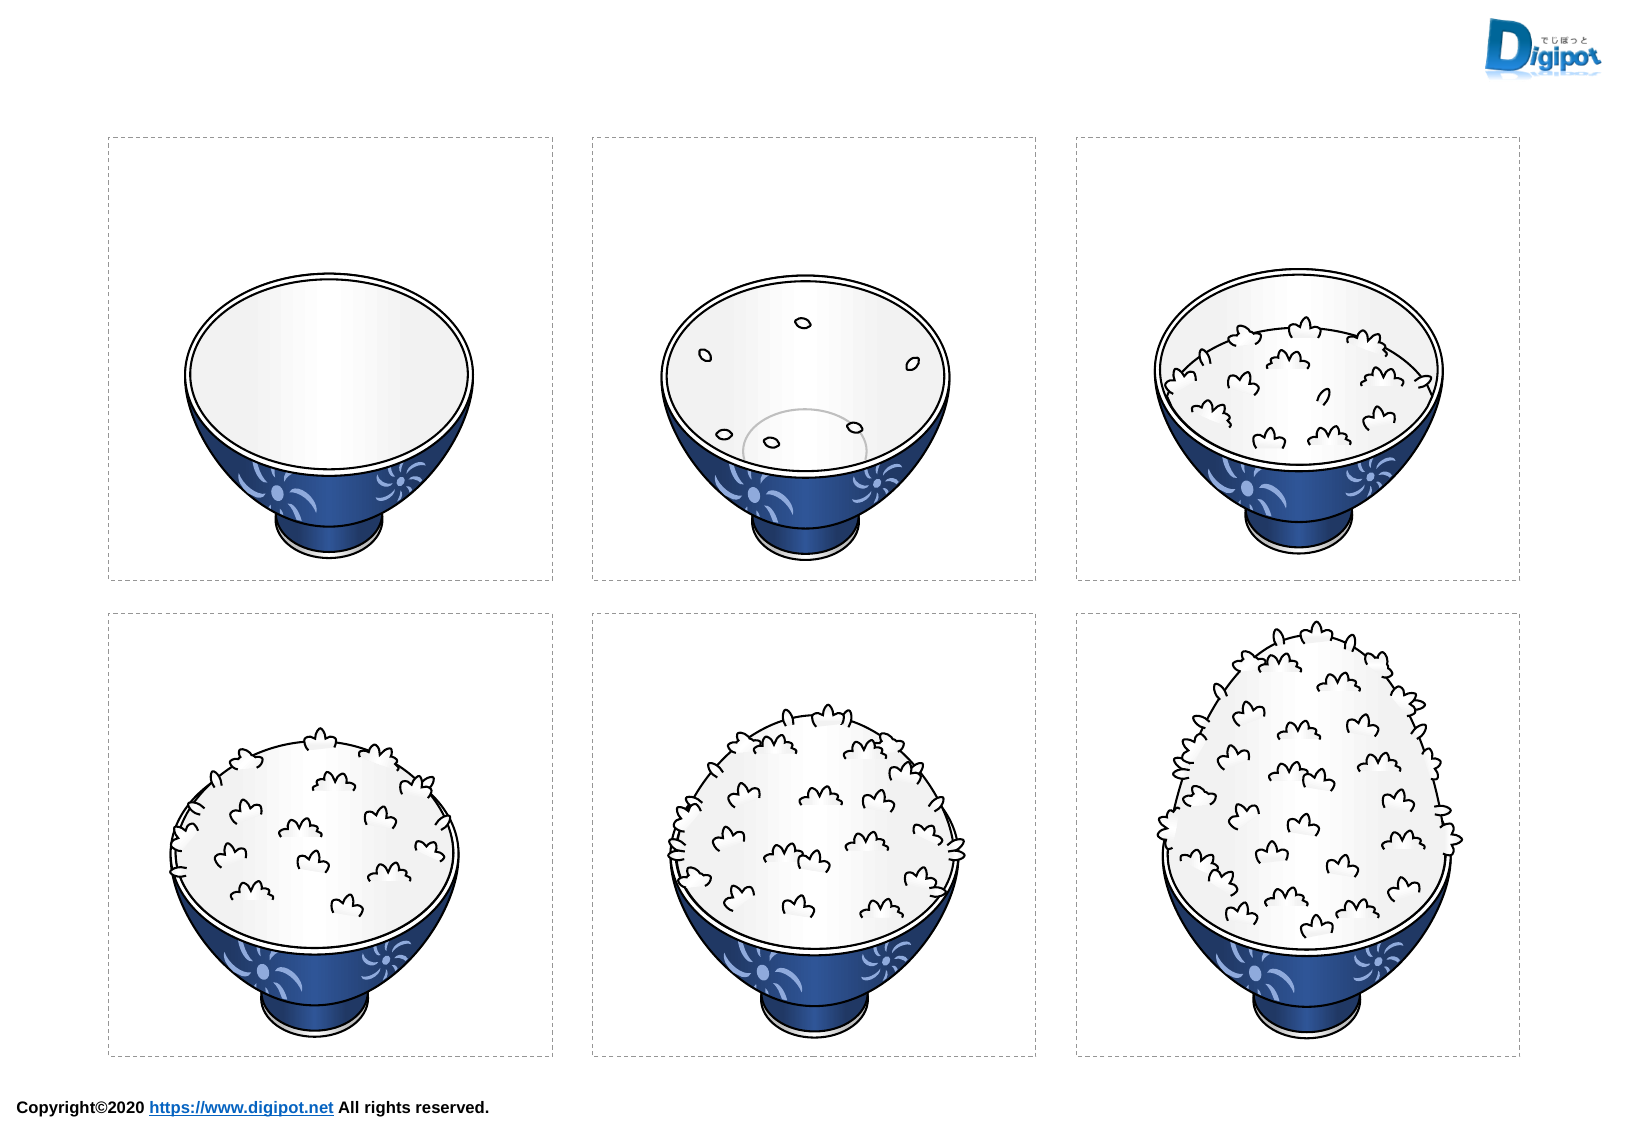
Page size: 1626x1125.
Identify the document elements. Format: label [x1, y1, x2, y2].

text_box [166, 728, 459, 1037]
text_box [1157, 621, 1463, 1039]
text_box [1154, 269, 1443, 554]
text_box [668, 704, 965, 1038]
picture [1485, 18, 1602, 82]
text_box [661, 275, 950, 560]
text_box [185, 273, 473, 559]
